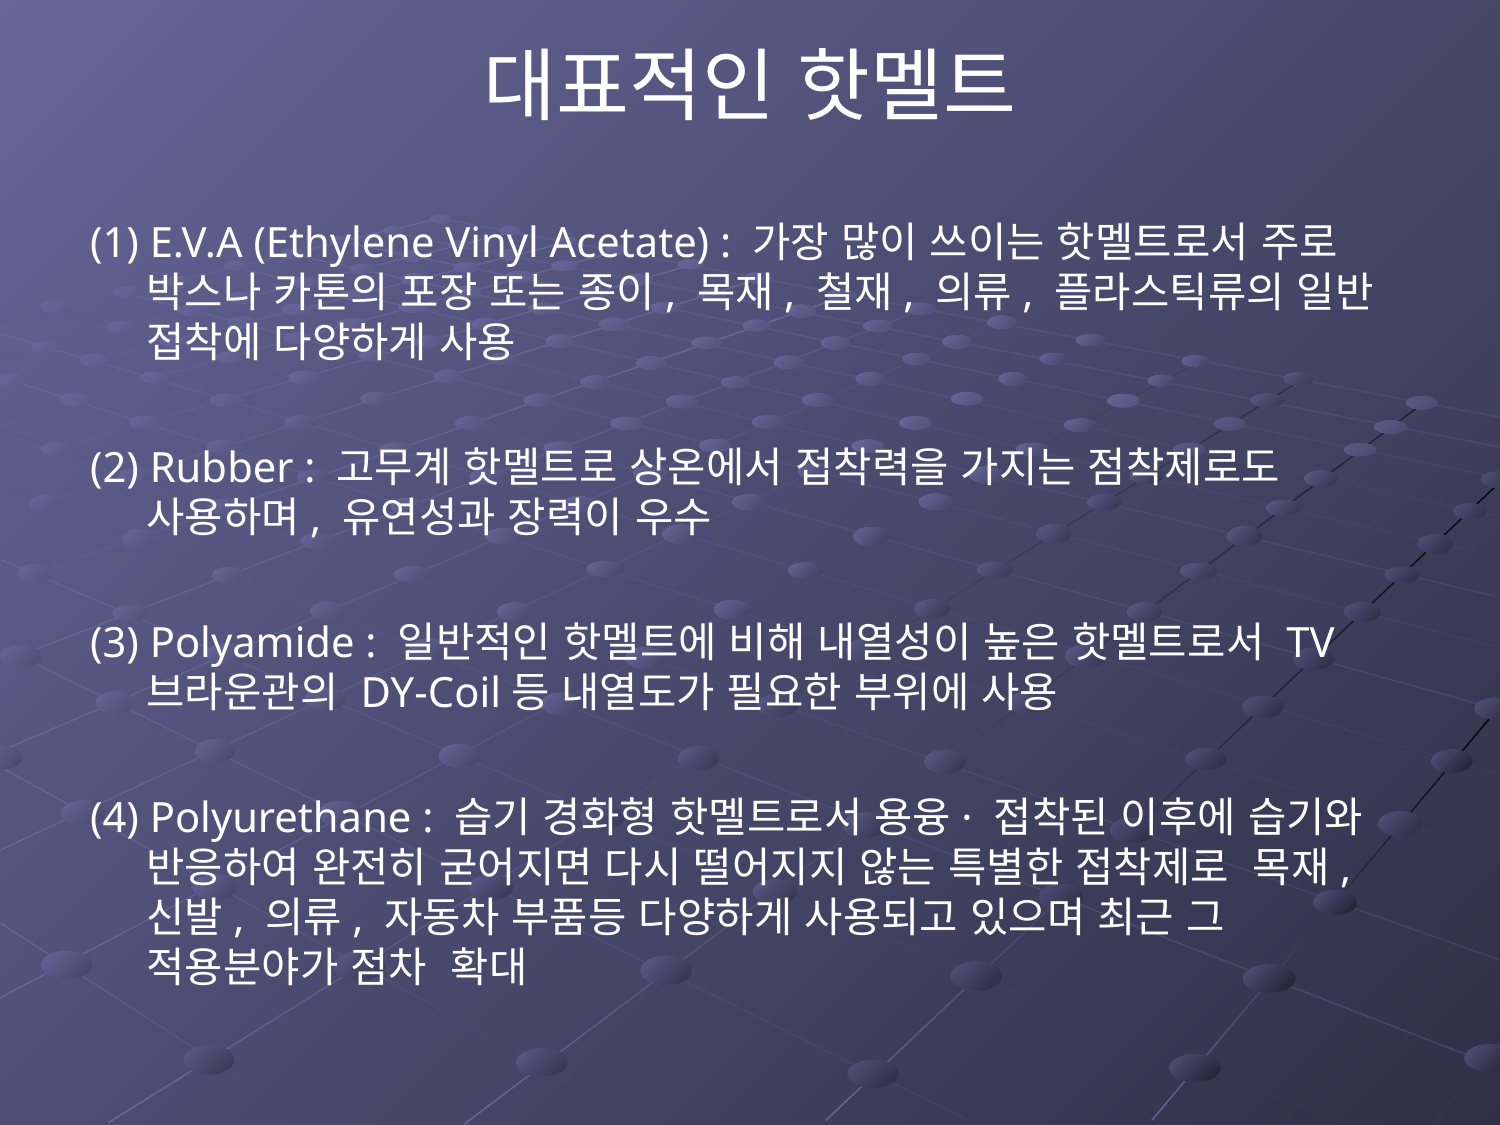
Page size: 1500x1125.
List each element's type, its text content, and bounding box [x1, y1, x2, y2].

title 대표적인 핫멜트 [74, 18, 1426, 147]
list (1) E.V.A (Ethylene Vinyl Acetate) : 가장 많이 쓰이는 핫멜트로서 주로 박스나 카톤의 포장 또는 종이, 목재, 철재, 의류, 플라스틱류의 일반 접착에 다양하게 사용 (2) Rubber : 고무계 핫멜트로 상온에서 접착력을 가지는 점착제로도 사용하며, 유연성과 장력이 우수 (3) Polyamide : 일반적인 핫멜트에 비해 내열성이 높은 핫멜트로서 TV 브라운관의 DY-Coil등 내열도가 필요한 부위에 사용 (4) Polyurethane : 습기 경화형 핫멜트로서 용융· 접착된 이후에 습기와 반응하여 완전히 굳어지면 다시 떨어지지 않는 특별한 접착제로 목재, 신발, 의류, 자동차 부품등 다양하게 사용되고 있으며 최근 그 적용분야가 점차 확대 [74, 207, 1424, 1048]
